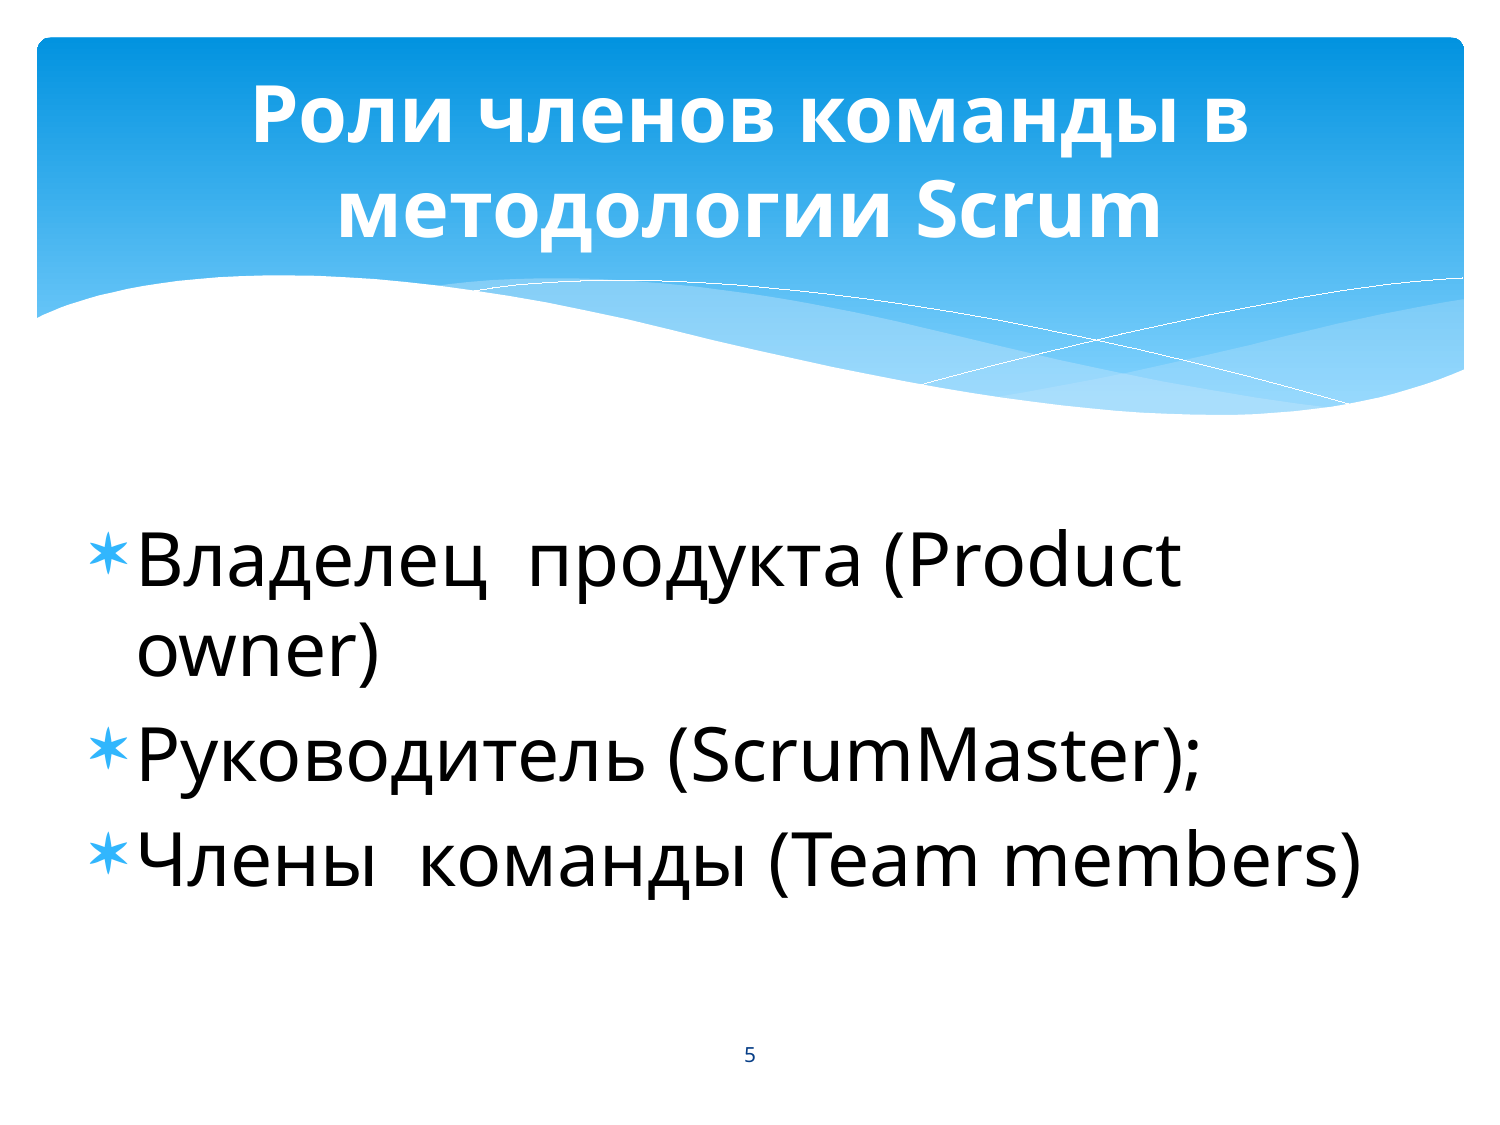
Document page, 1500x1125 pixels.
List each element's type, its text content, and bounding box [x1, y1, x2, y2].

list Владелец продукта (Product owner) Руководитель (ScrumMaster); Члены команды (Team members) [75, 503, 1425, 1005]
title Роли членов команды в методологии Scrum [75, 55, 1425, 261]
slide_number 5 [654, 1025, 846, 1086]
